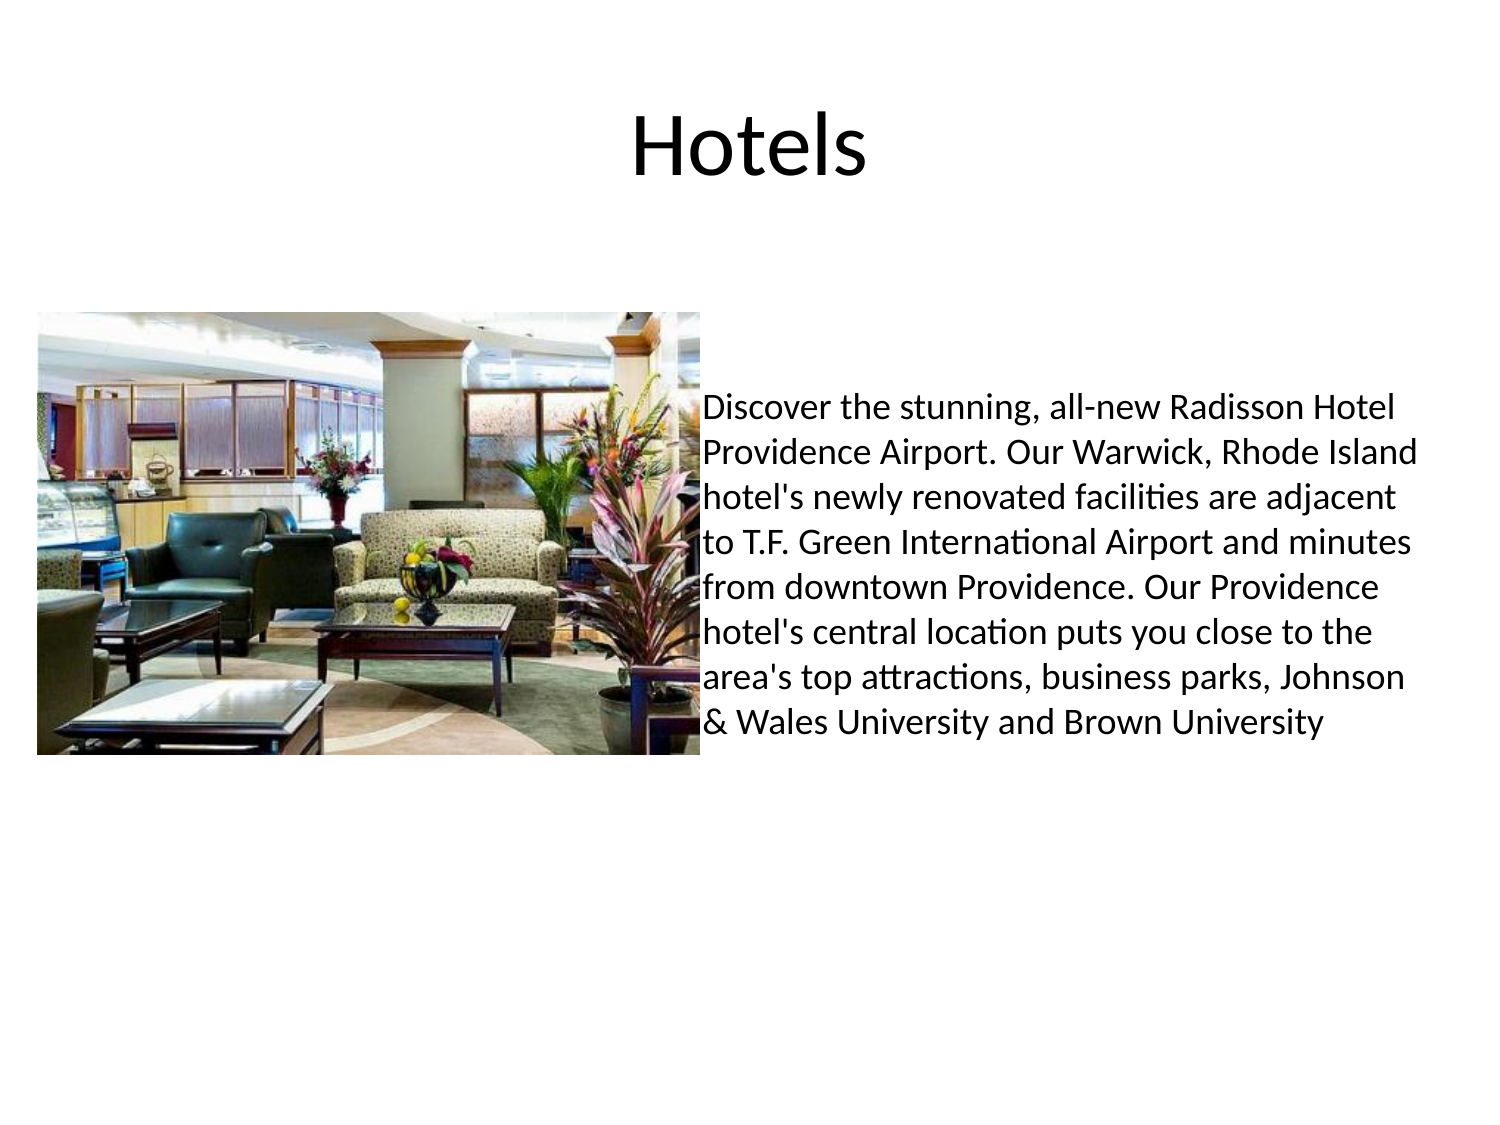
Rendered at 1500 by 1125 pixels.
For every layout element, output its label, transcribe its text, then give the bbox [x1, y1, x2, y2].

text_box Discover the stunning, all-new Radisson Hotel Providence Airport. Our Warwick, Rhode Island hotel's newly renovated facilities are adjacent to T.F. Green International Airport and minutes from downtown Providence. Our Providence hotel's central location puts you close to the area's top attractions, business parks, Johnson & Wales University and Brown University [704, 374, 1438, 750]
title Hotels [75, 45, 1425, 233]
picture [37, 312, 701, 755]
